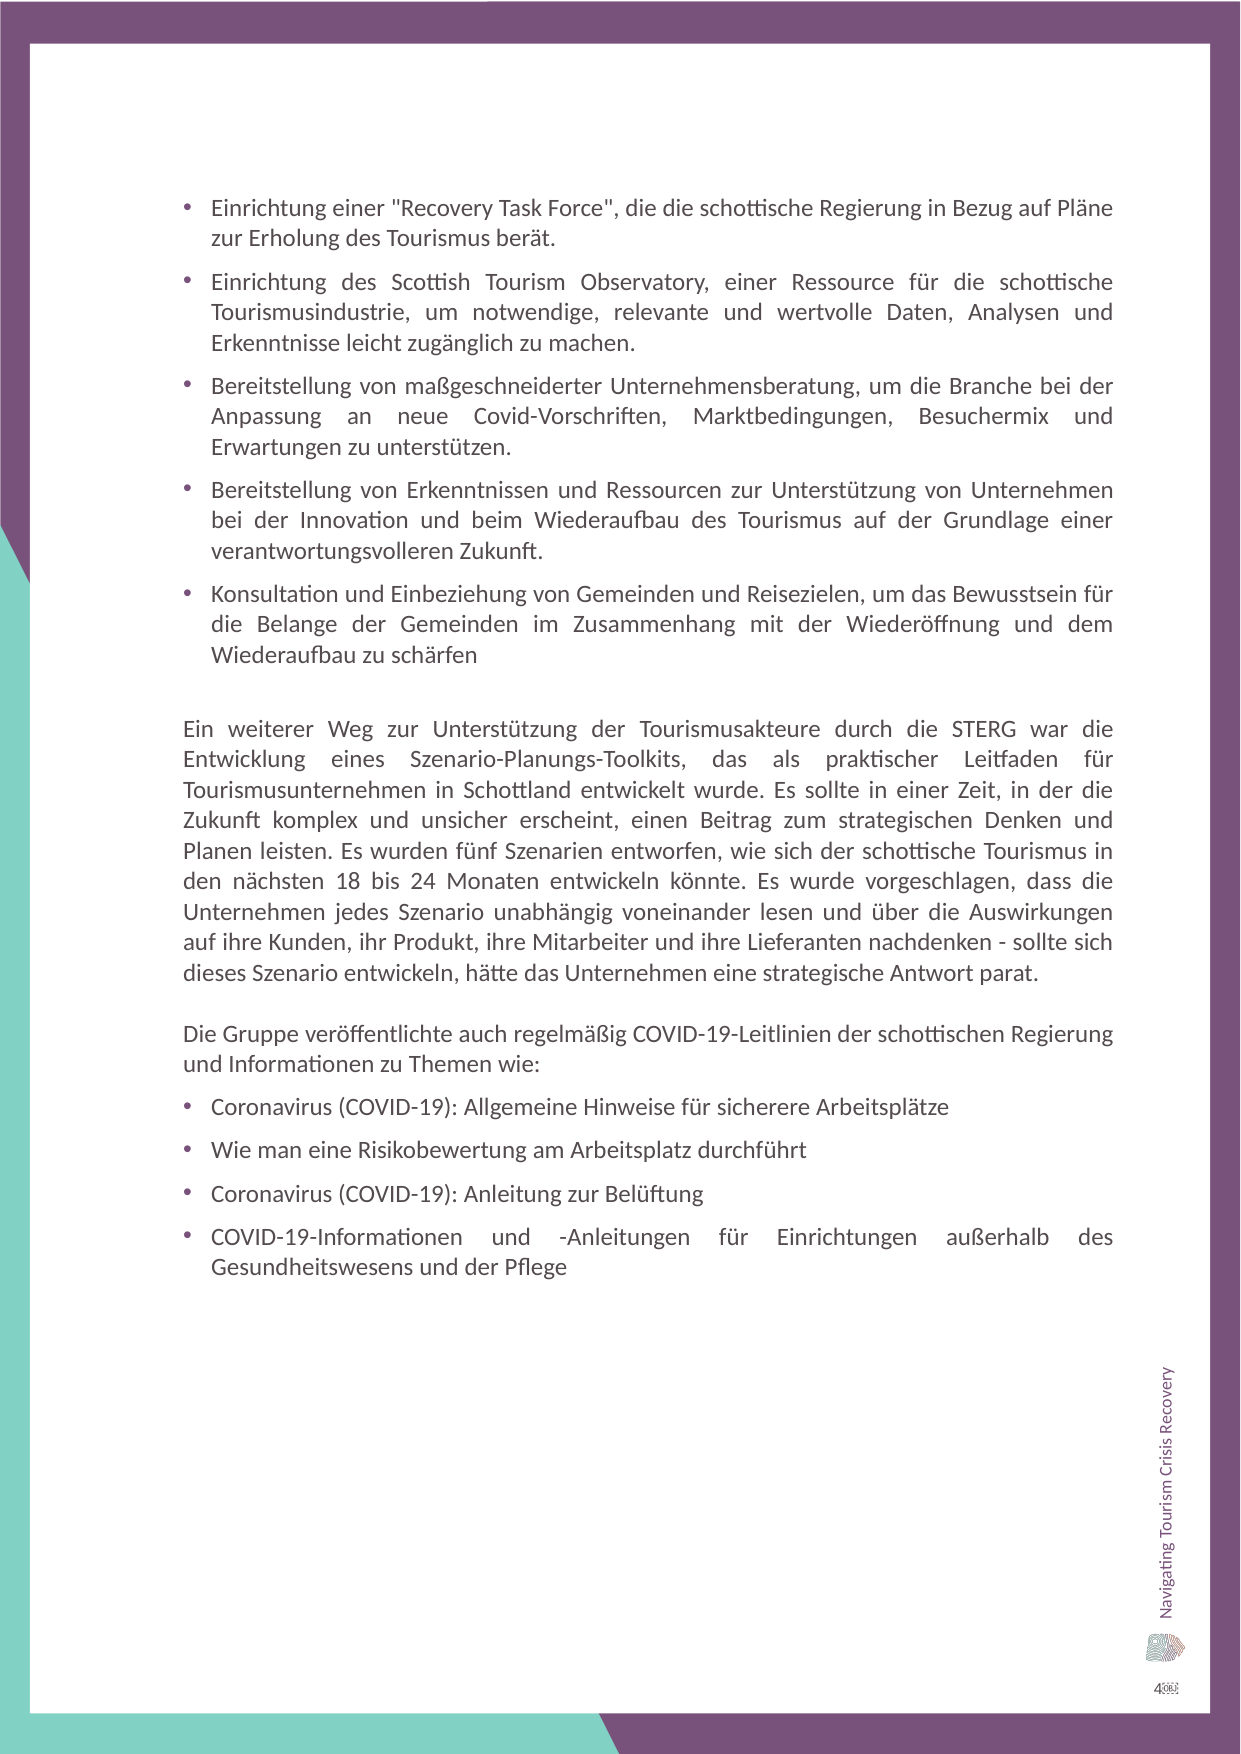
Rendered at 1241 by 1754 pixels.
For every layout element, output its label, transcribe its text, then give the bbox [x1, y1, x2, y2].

picture [1142, 1631, 1189, 1667]
list Einrichtung einer "Recovery Task Force", die die schottische Regierung in Bezug auf Pläne zur Erholung des Tourismus berät. Einrichtung des Scottish Tourism Observatory, einer Ressource für die schottische Tourismusindustrie, um notwendige, relevante und wertvolle Daten, Analysen und Erkenntnisse leicht zugänglich zu machen. Bereitstellung von maßgeschneiderter Unternehmensberatung, um die Branche bei der Anpassung an neue Covid-Vorschriften, Marktbedingungen, Besuchermix und Erwartungen zu unterstützen. Bereitstellung von Erkenntnissen und Ressourcen zur Unterstützung von Unternehmen bei der Innovation und beim Wiederaufbau des Tourismus auf der Grundlage einer verantwortungsvolleren Zukunft. Konsultation und Einbeziehung von Gemeinden und Reisezielen, um das Bewusstsein für die Belange der Gemeinden im Zusammenhang mit der Wiederöffnung und dem Wiederaufbau zu schärfen Ein weiterer Weg zur Unterstützung der Tourismusakteure durch die STERG war die Entwicklung eines Szenario-Planungs-Toolkits, das als praktischer Leitfaden für Tourismusunternehmen in Schottland entwickelt wurde. Es sollte in einer Zeit, in der die Zukunft komplex und unsicher erscheint, einen Beitrag zum strategischen Denken und Planen leisten. Es wurden fünf Szenarien entworfen, wie sich der schottische Tourismus in den nächsten 18 bis 24 Monaten entwickeln könnte. Es wurde vorgeschlagen, dass die Unternehmen jedes Szenario unabhängig voneinander lesen und über die Auswirkungen auf ihre Kunden, ihr Produkt, ihre Mitarbeiter und ihre Lieferanten nachdenken - sollte sich dieses Szenario entwickeln, hätte das Unternehmen eine strategische Antwort parat. Die Gruppe veröffentlichte auch regelmäßig COVID-19-Leitlinien der schottischen Regierung und Informationen zu Themen wie: Coronavirus (COVID-19): Allgemeine Hinweise für sicherere Arbeitsplätze Wie man eine Risikobewertung am Arbeitsplatz durchführt Coronavirus (COVID-19): Anleitung zur Belüftung COVID-19-Informationen und -Anleitungen für Einrichtungen außerhalb des Gesundheitswesens und der Pflege [168, 97, 1131, 1703]
